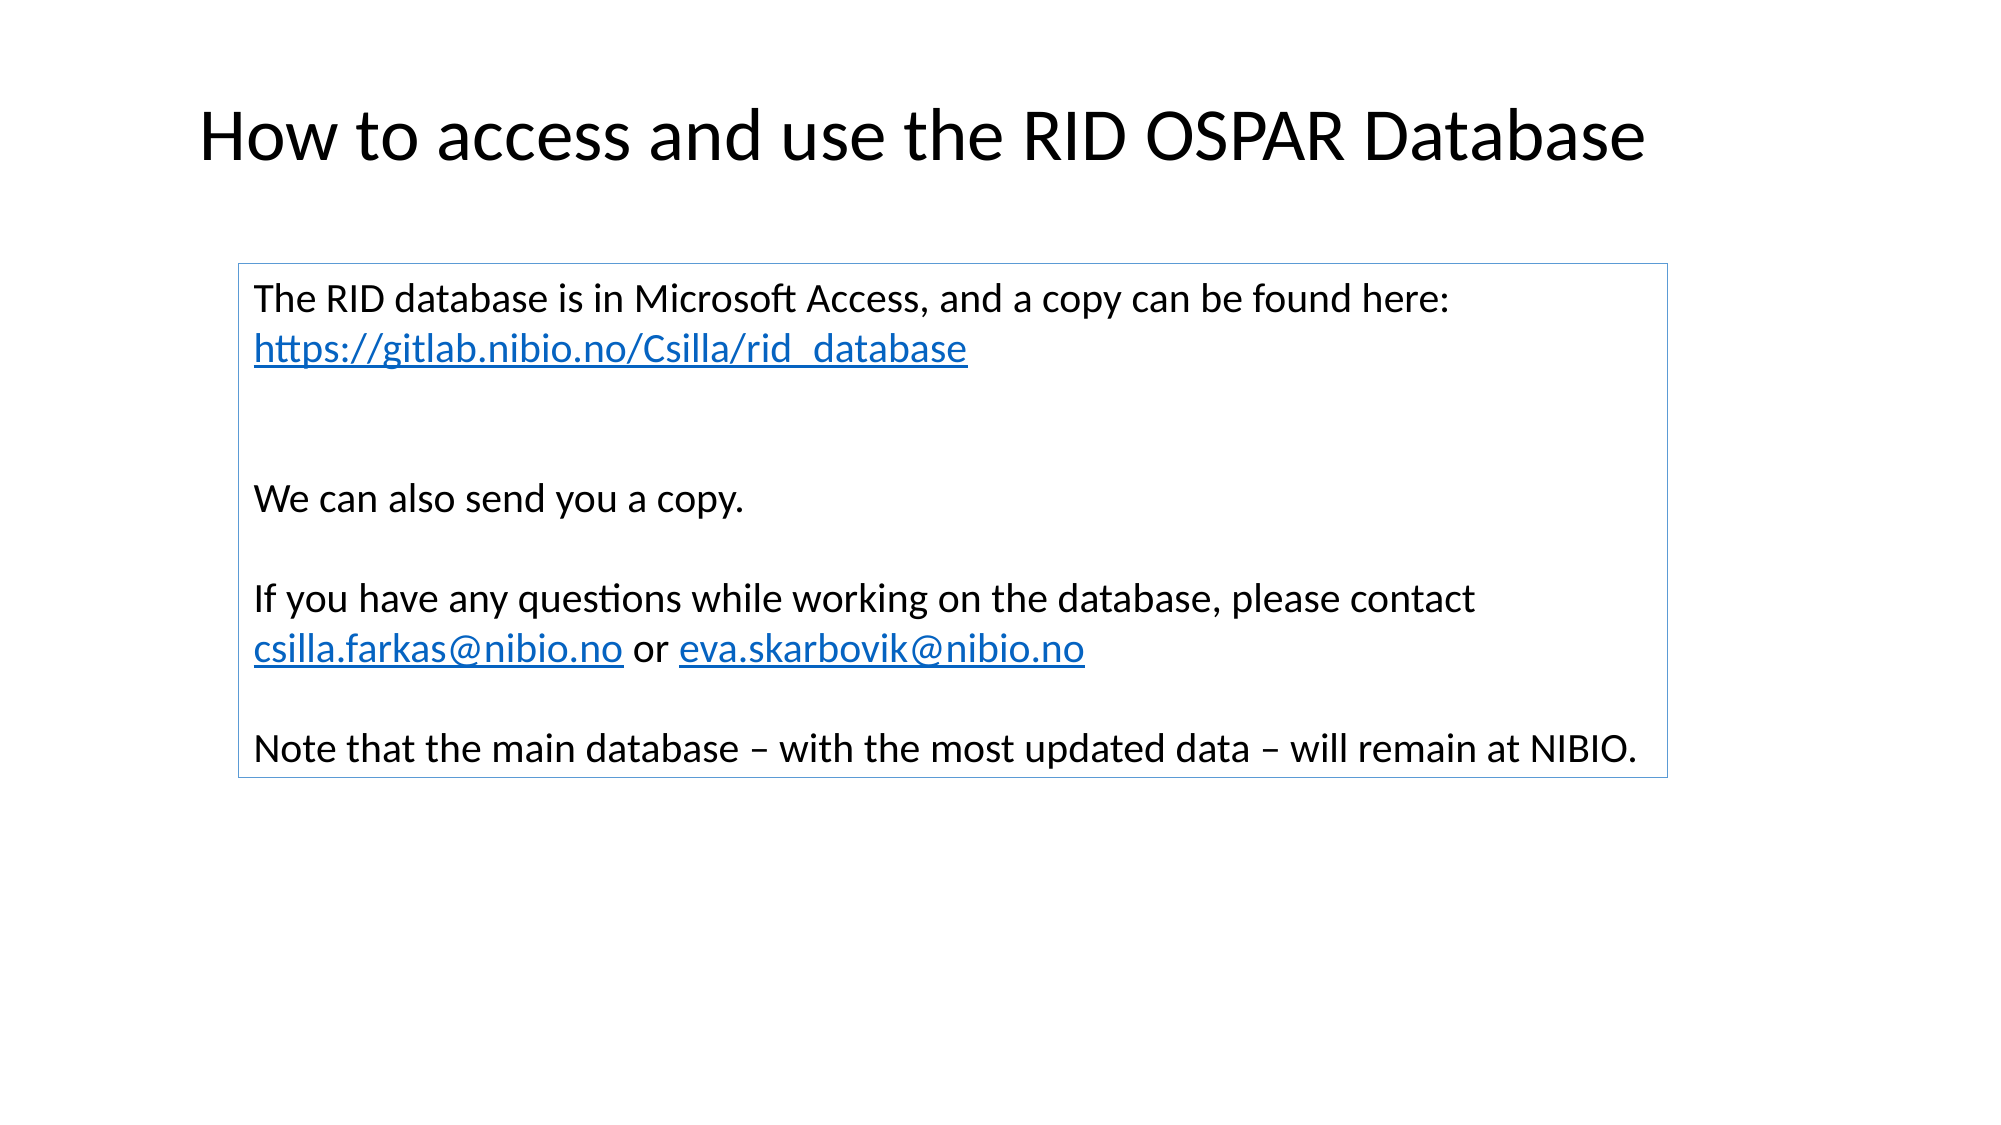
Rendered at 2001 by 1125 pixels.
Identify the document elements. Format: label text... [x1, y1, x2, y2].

text_box The RID database is in Microsoft Access, and a copy can be found here: https://gitlab.nibio.no/Csilla/rid_database We can also send you a copy. If you have any questions while working on the database, please contact csilla.farkas@nibio.no or eva.skarbovik@nibio.no Note that the main database – with the most updated data – will remain at NIBIO. [238, 263, 1668, 778]
text_box How to access and use the RID OSPAR Database [184, 78, 1722, 184]
